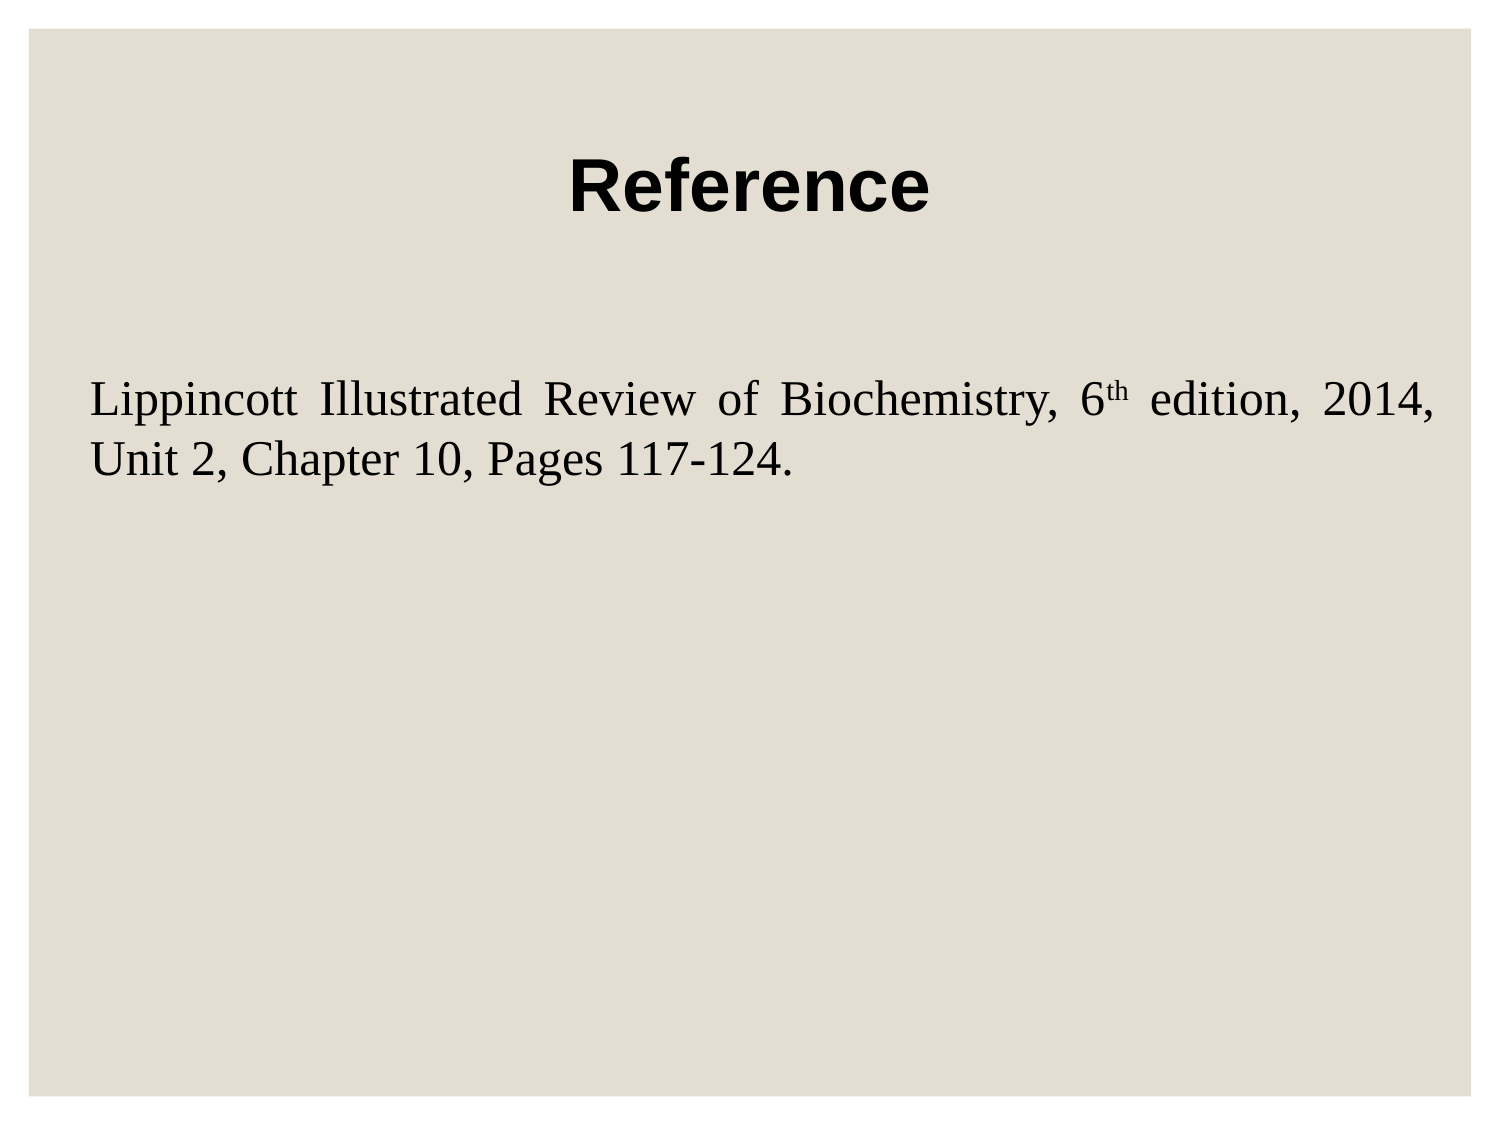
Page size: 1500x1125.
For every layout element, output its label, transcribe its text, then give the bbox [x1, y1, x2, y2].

title Reference [0, 112, 1500, 263]
text_box Lippincott Illustrated Review of Biochemistry, 6th edition, 2014, Unit 2, Chapter 10, Pages 117-124. [75, 357, 1450, 493]
